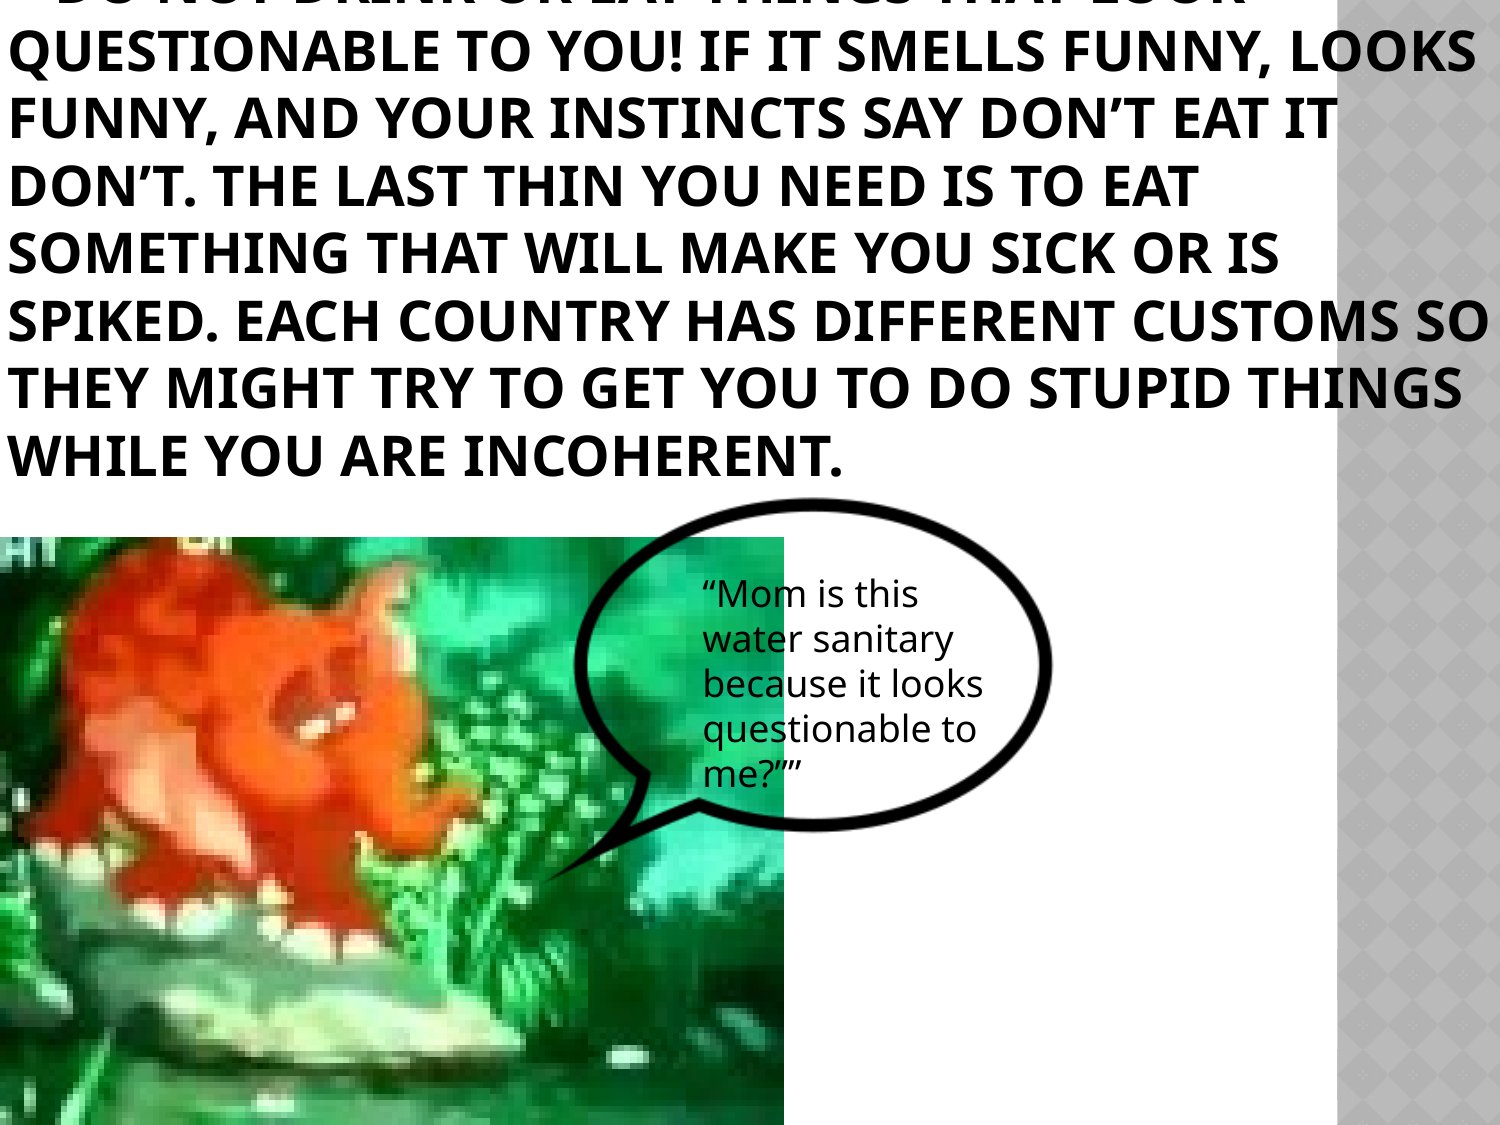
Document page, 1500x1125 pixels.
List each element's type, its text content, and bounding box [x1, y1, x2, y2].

picture [0, 537, 784, 1125]
picture [524, 487, 1063, 893]
title ~ Do Not drink or eat things that look questionable to you! If it smells funny, looks funny, and your instincts say don’t eat it don’t. the last thin you need is to eat something that will make you sick or is spiked. Each country has different customs so they might try to get you to do stupid things while you are incoherent. [0, 0, 1500, 488]
